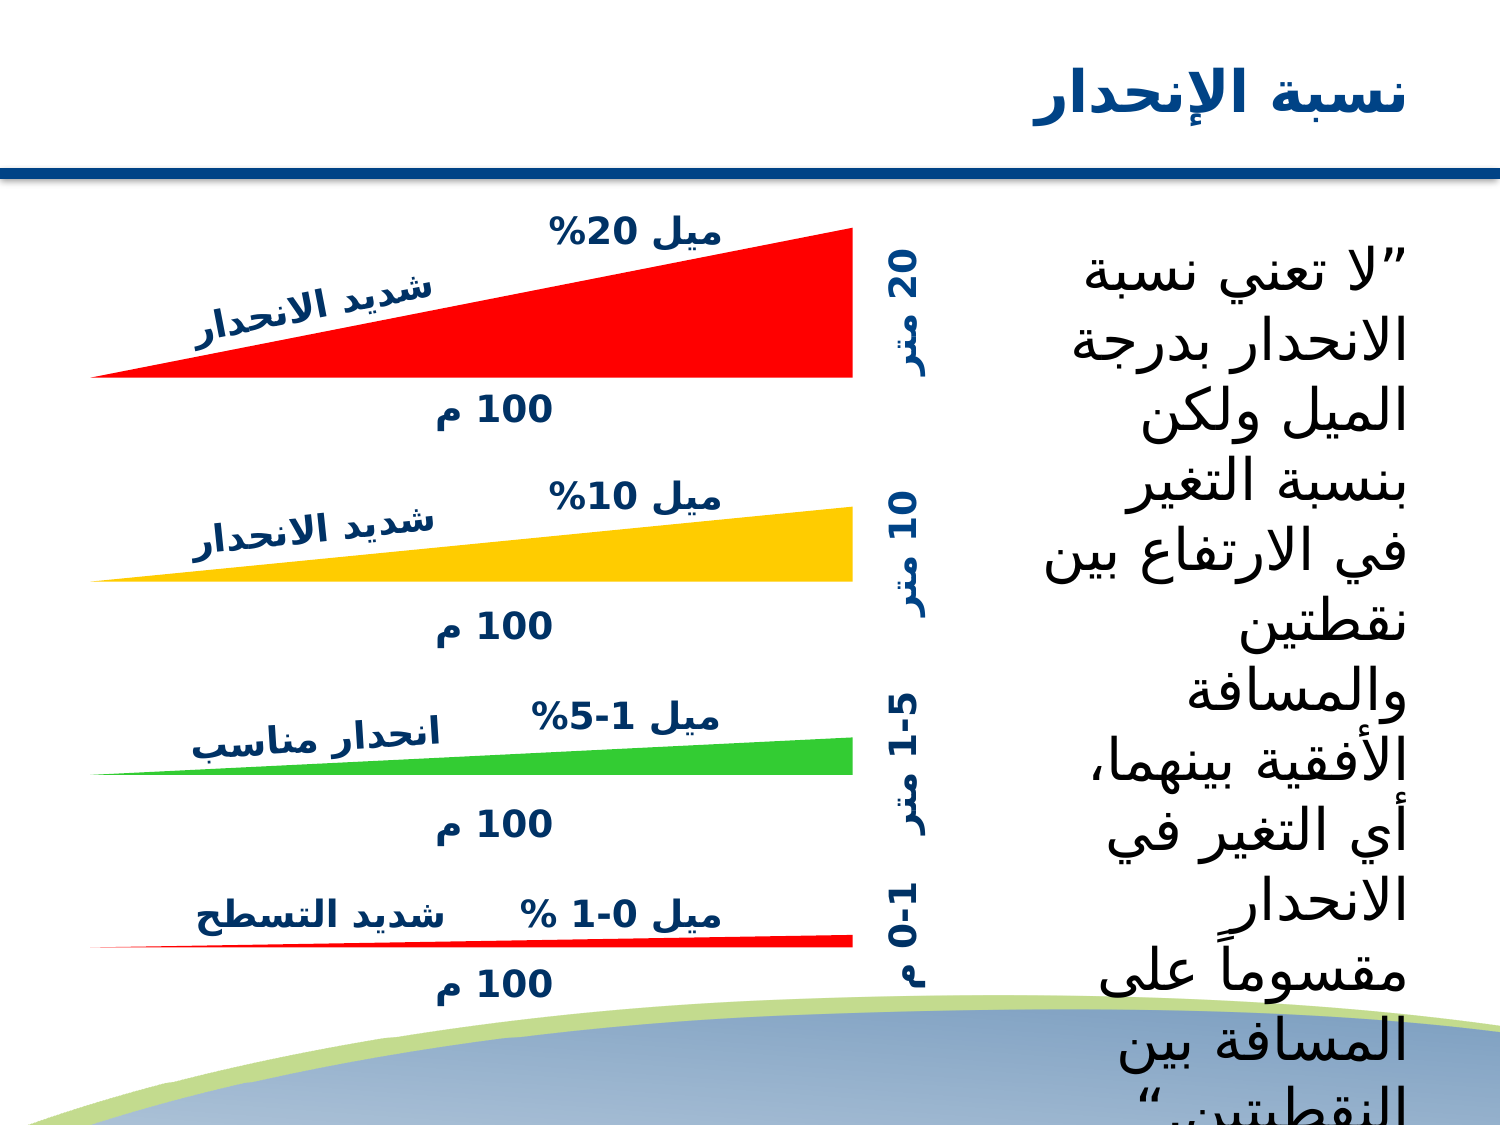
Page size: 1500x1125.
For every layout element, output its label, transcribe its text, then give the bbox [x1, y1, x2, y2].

text_box شديد التسطح [180, 883, 461, 943]
text_box شديد الانحدار [174, 483, 454, 572]
text_box 20 متر [871, 233, 932, 404]
text_box [90, 934, 853, 948]
text_box 100 م [420, 792, 569, 853]
text_box [90, 227, 853, 378]
text_box ميل 10% [533, 464, 738, 525]
text_box 10 متر [871, 475, 932, 632]
text_box ميل 20% [533, 199, 738, 260]
text_box 100 م [420, 952, 569, 1013]
picture [0, 993, 1500, 1125]
title نسبة الإنحدار [75, 0, 1425, 178]
text_box ميل 1-5% [516, 684, 736, 745]
list ”لا تعني نسبة الانحدار بدرجة الميل ولكن بنسبة التغير في الارتفاع بين نقطتين والمسافة الأفقية بينهما، أي التغير في الانحدار مقسوماً على المسافة بين النقطيتين.“ [1024, 224, 1425, 1010]
text_box ميل 0-1 % [505, 882, 738, 943]
text_box 100 م [420, 594, 569, 655]
text_box [197, 737, 853, 775]
text_box 100 م [420, 377, 569, 438]
text_box انحدار مناسب [173, 697, 459, 776]
text_box [90, 770, 177, 775]
text_box شديد الانحدار [171, 248, 454, 360]
text_box [90, 506, 853, 582]
text_box 1-5 متر [871, 676, 932, 849]
text_box 0-1 م [871, 867, 932, 1005]
